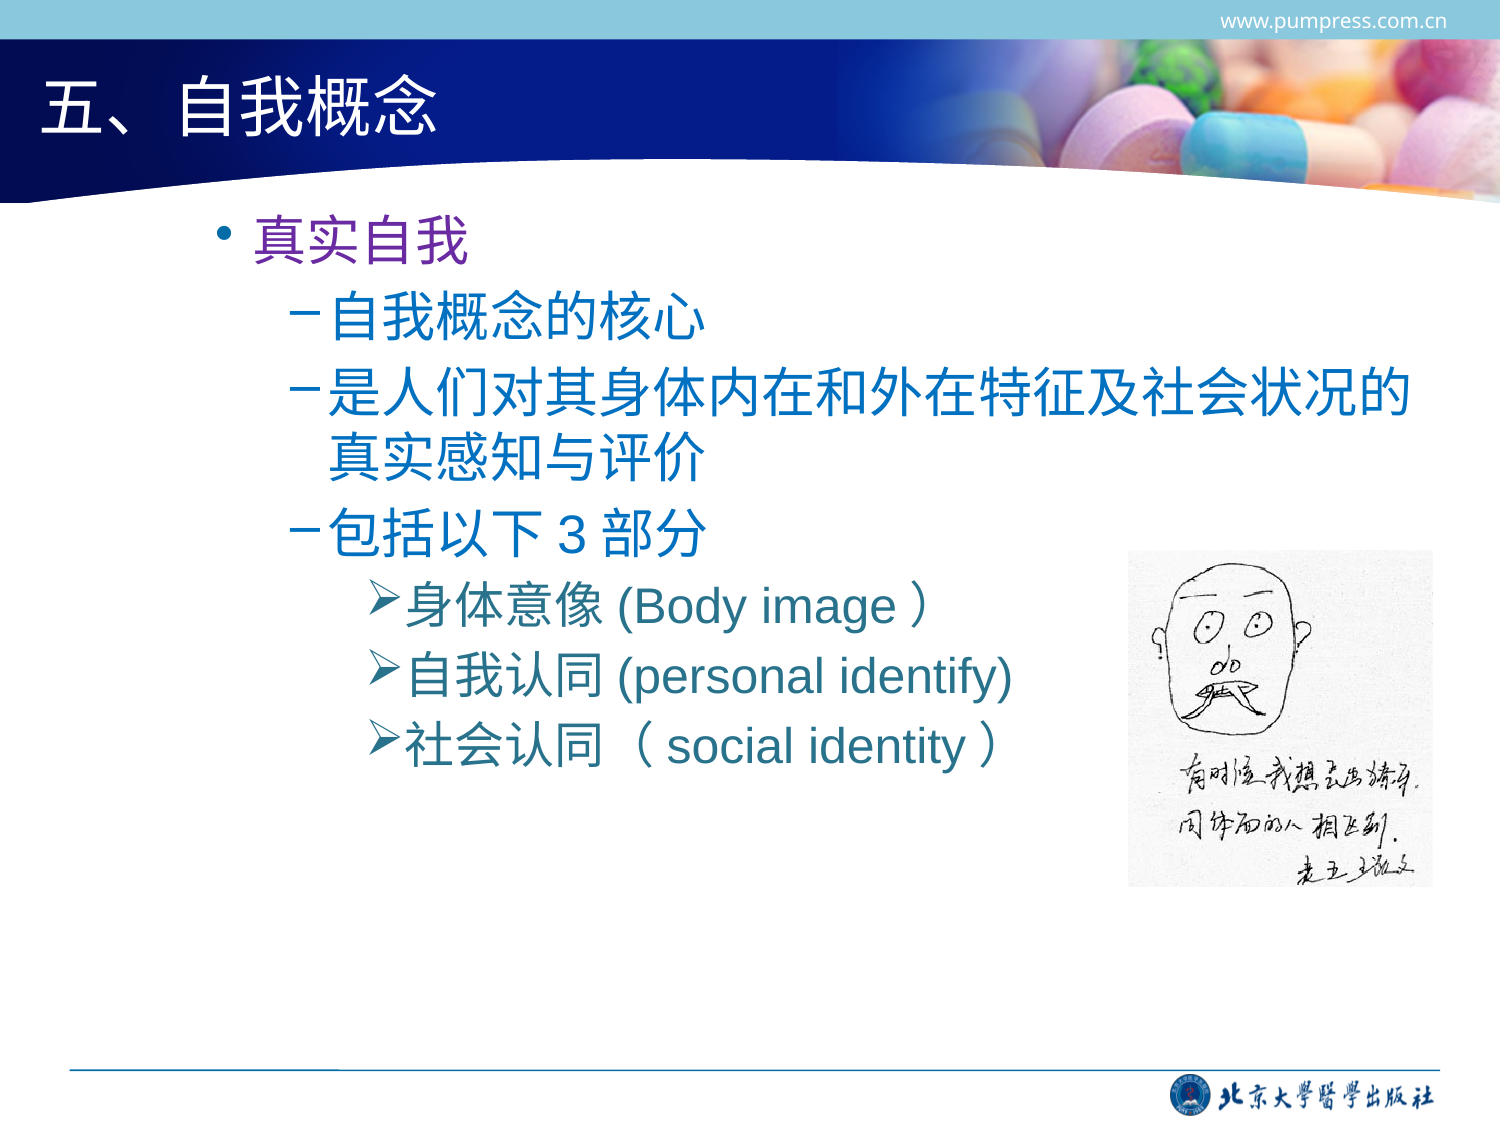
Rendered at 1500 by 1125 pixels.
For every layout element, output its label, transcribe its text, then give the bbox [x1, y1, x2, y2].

title 五、自我概念 [23, 58, 1349, 152]
picture [1170, 1074, 1436, 1118]
picture [1127, 550, 1434, 887]
list 真实自我 自我概念的核心 是人们对其身体内在和外在特征及社会状况的真实感知与评价 包括以下3部分 身体意像(Body image） 自我认同(personal identify) 社会认同（social identity） [49, 198, 1463, 1026]
slide_number www.pumpress.com.cn [1024, 0, 1463, 38]
picture [0, 40, 1500, 203]
